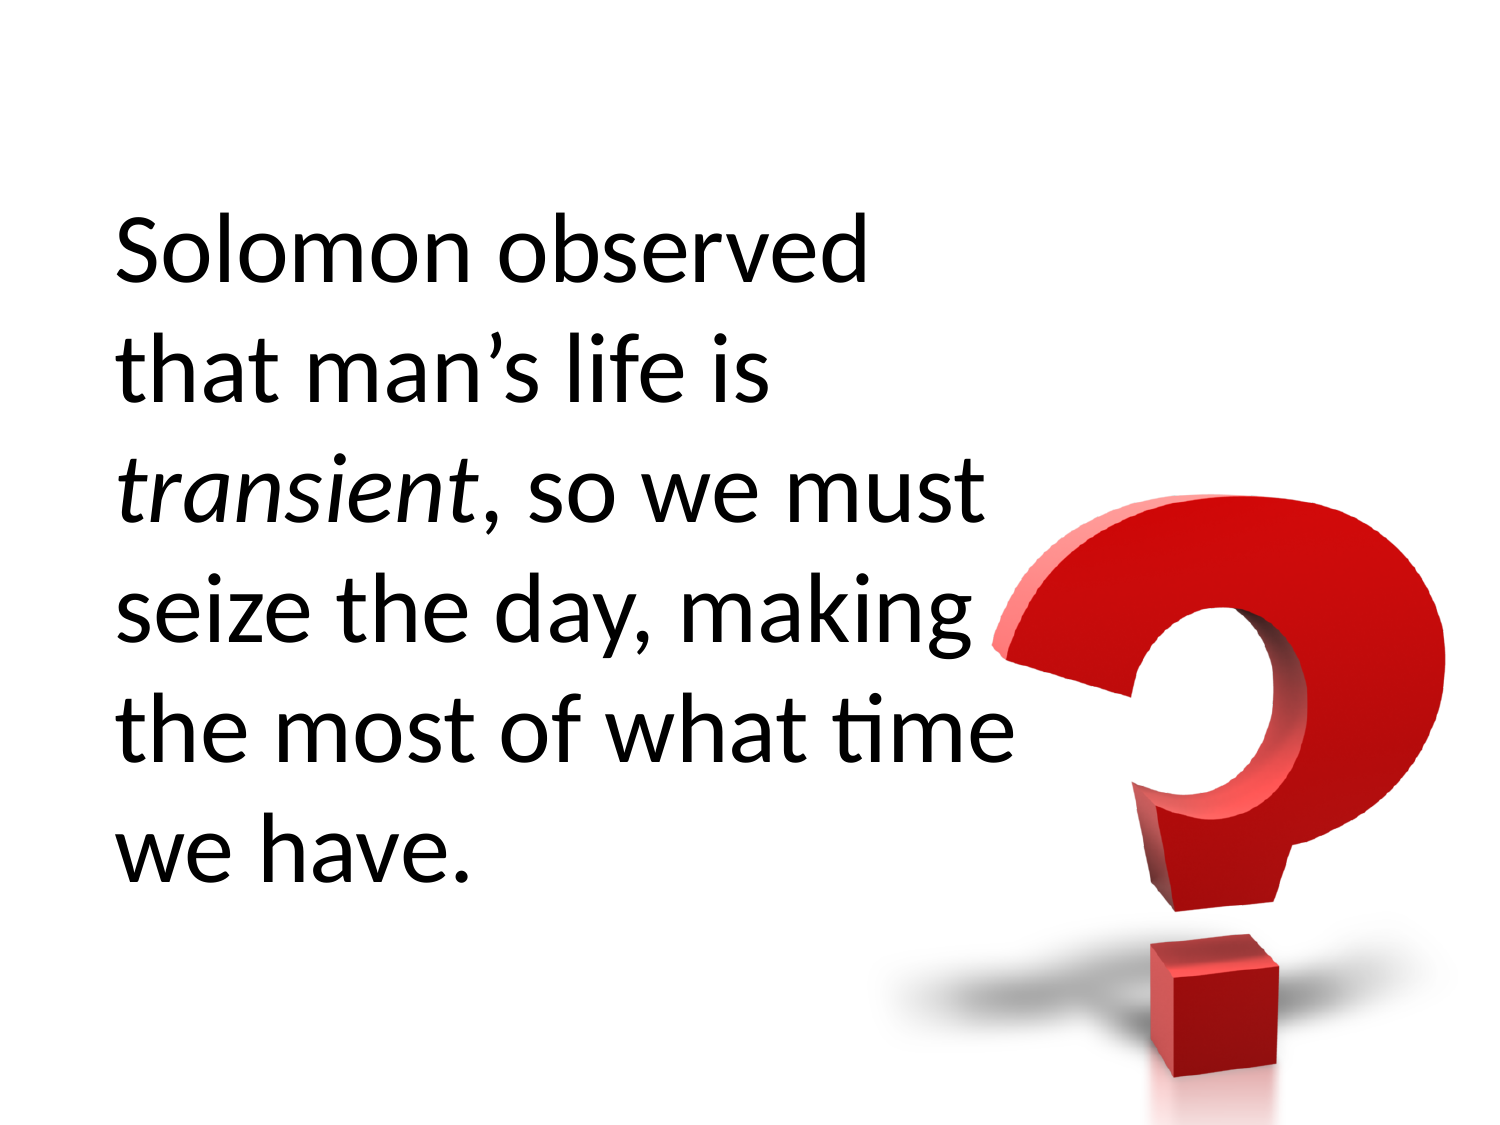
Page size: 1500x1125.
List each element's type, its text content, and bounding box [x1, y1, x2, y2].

picture [843, 474, 1500, 1125]
text_box Solomon observed that man’s life is transient, so we must seize the day, making the most of what time we have. [99, 174, 1063, 955]
